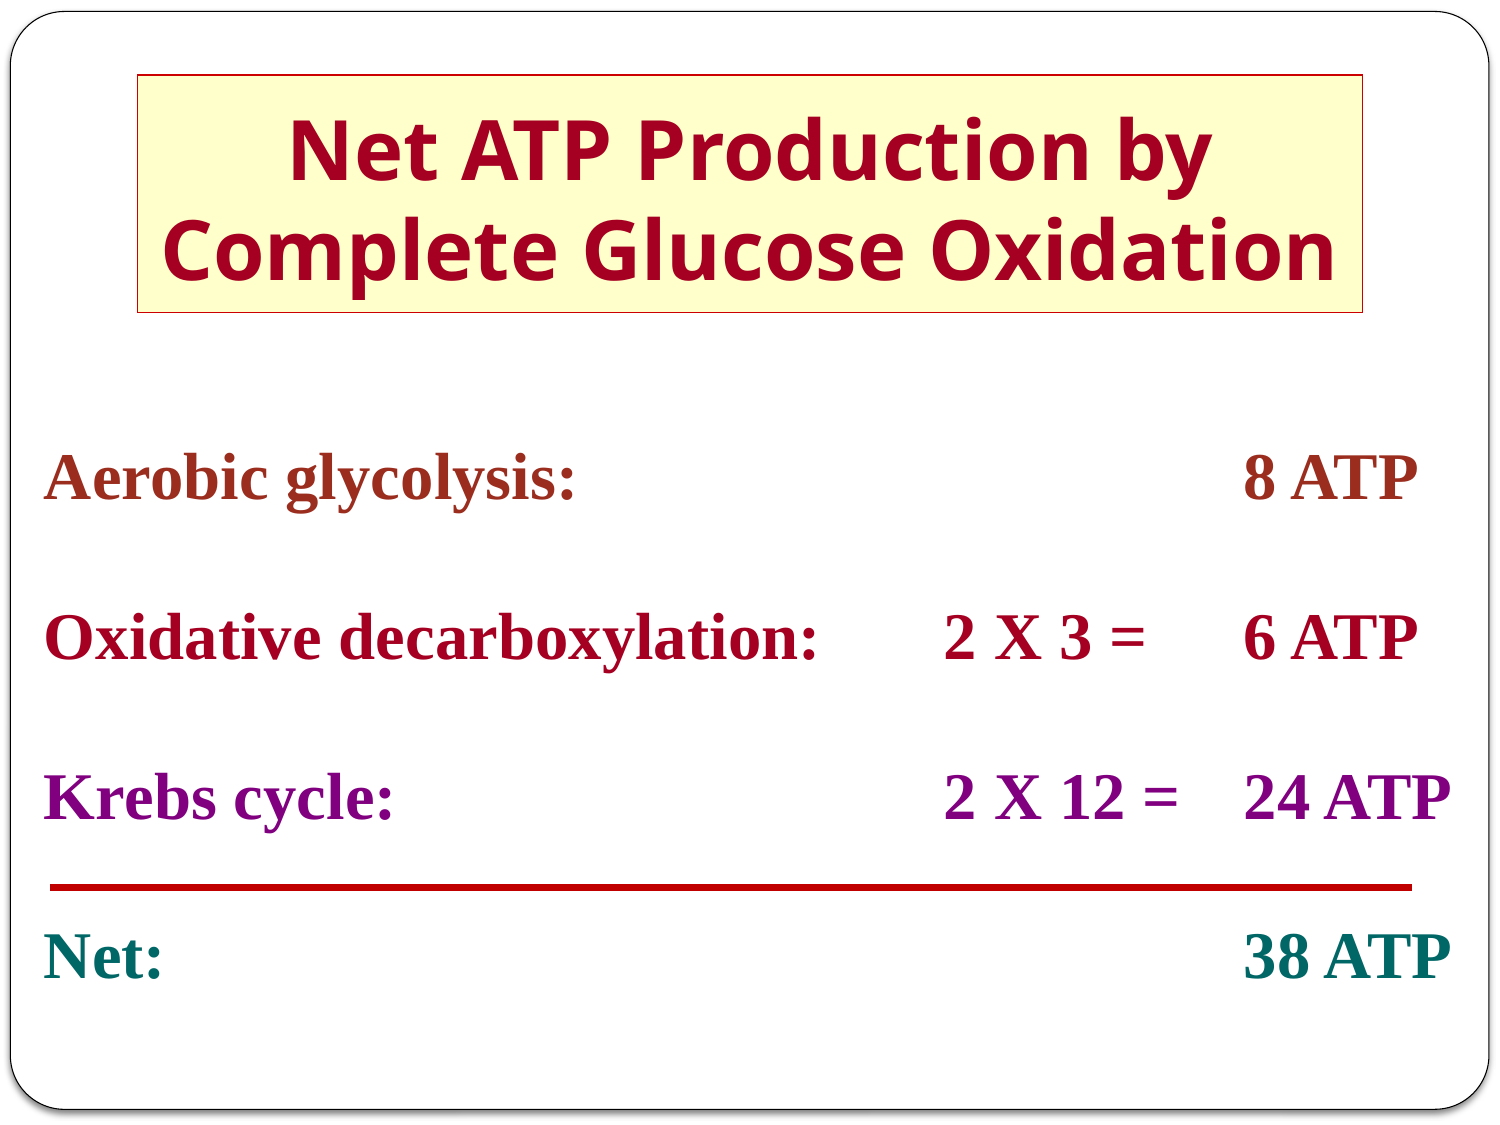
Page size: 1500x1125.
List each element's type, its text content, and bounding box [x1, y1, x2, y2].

title Net ATP Production by Complete Glucose Oxidation [137, 74, 1363, 313]
text_box Aerobic glycolysis: 8 ATP Oxidative decarboxylation: 2 X 3 = 6 ATP Krebs cycle: 2 X 12 = 24 ATP Net: 38 ATP [29, 425, 1468, 1000]
